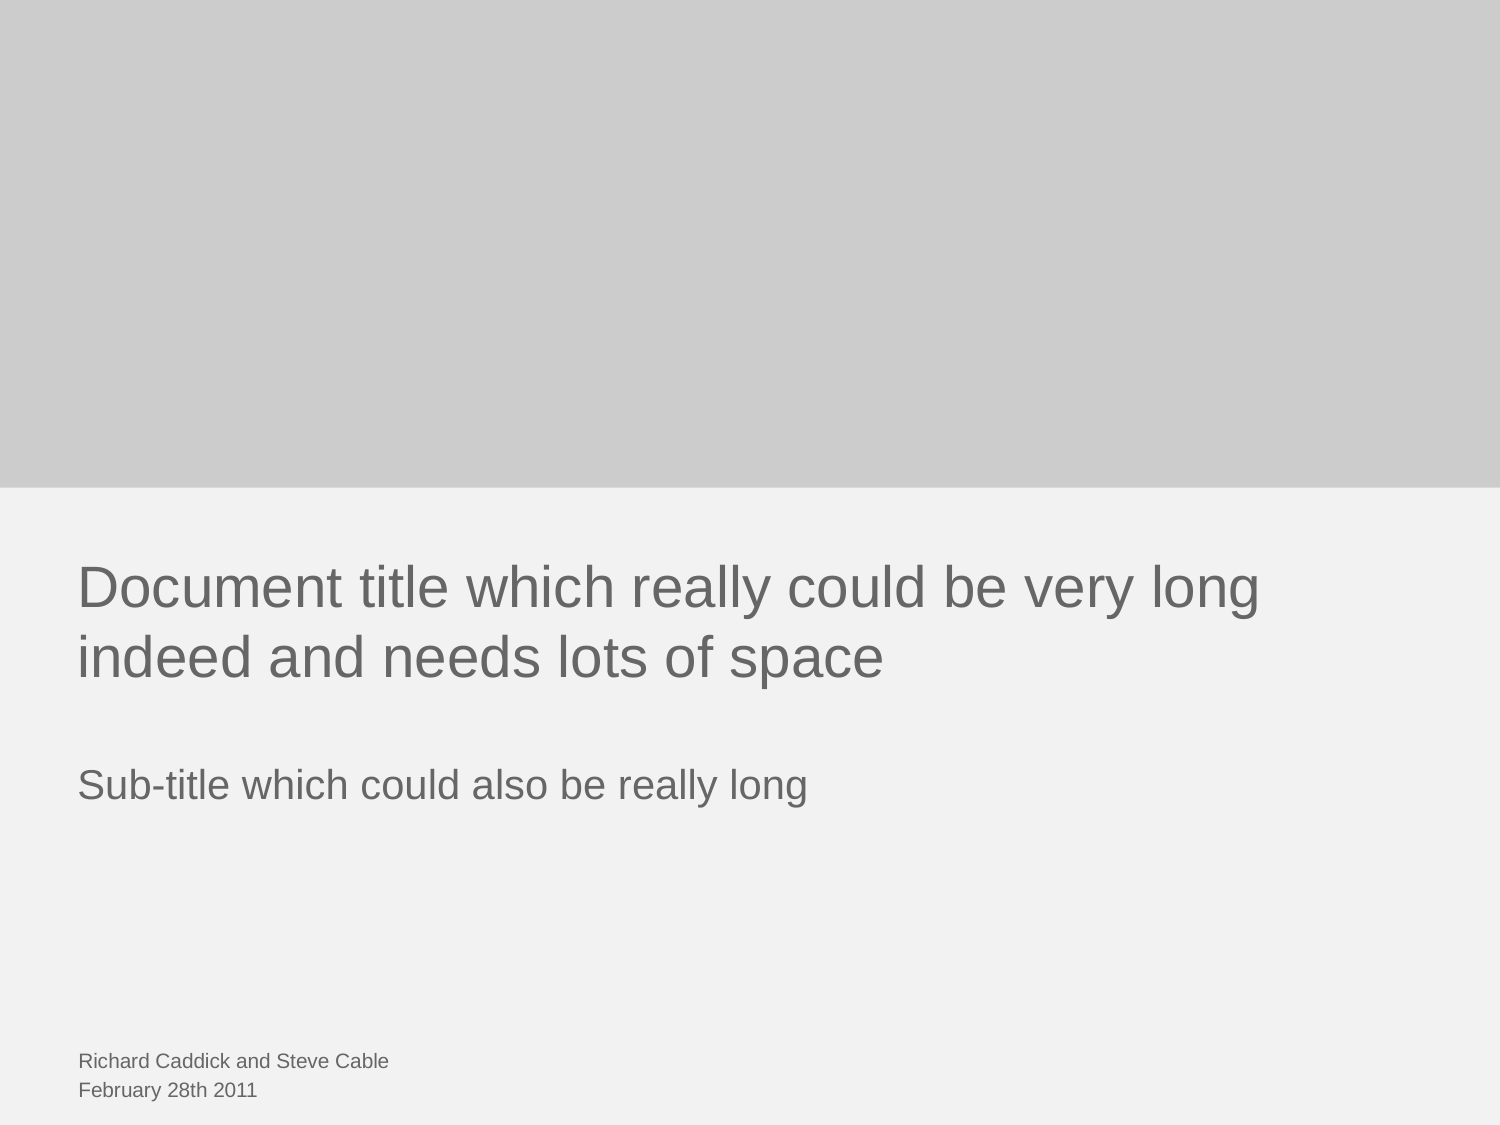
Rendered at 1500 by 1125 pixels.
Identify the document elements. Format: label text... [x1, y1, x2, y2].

title Document title which really could be very long indeed and needs lots of space [62, 525, 1438, 713]
subtitle Sub-title which could also be really long [62, 750, 1438, 1013]
